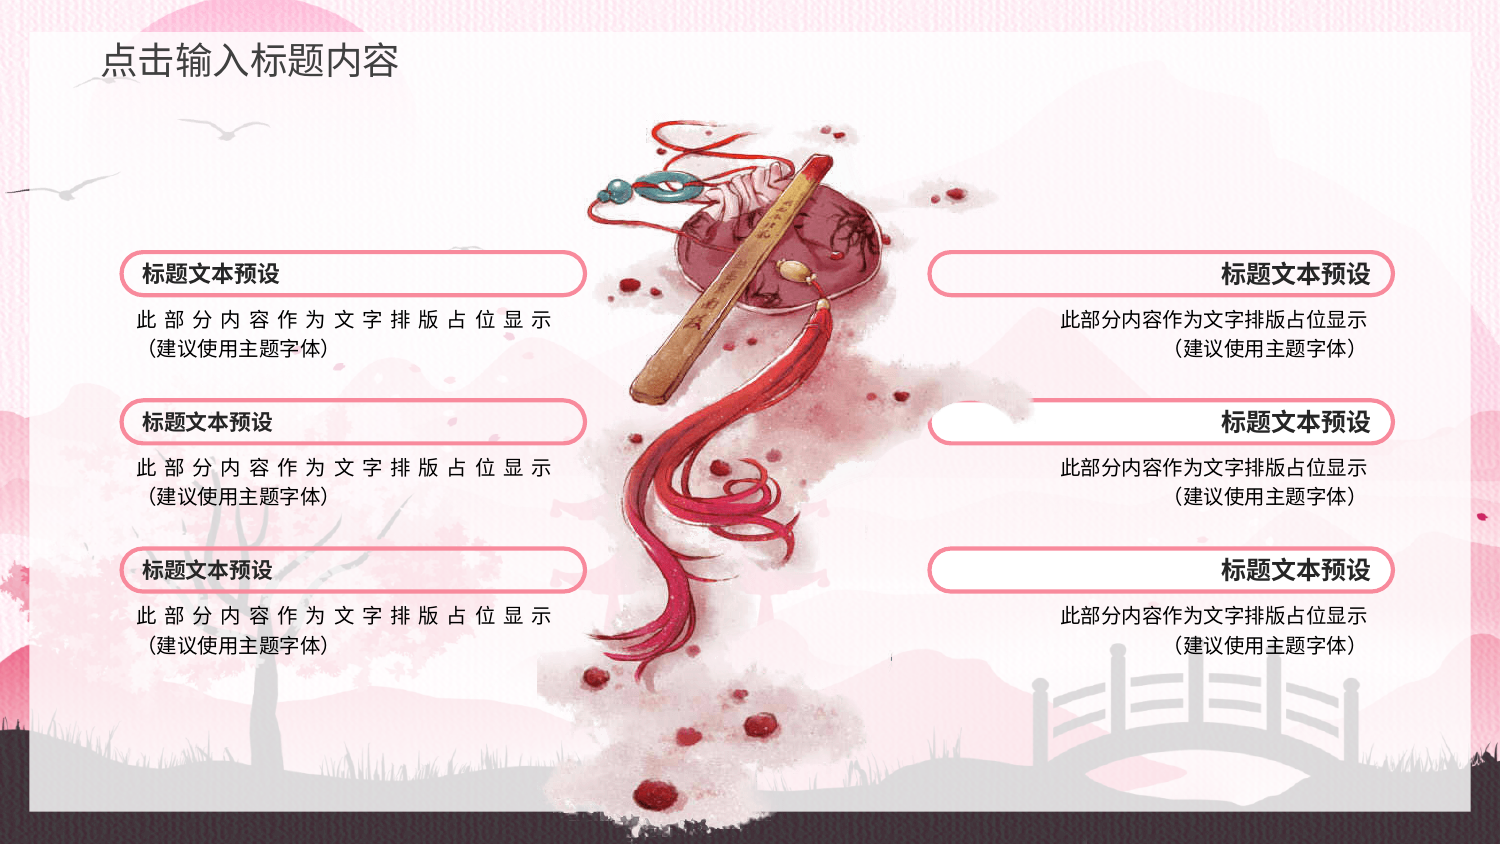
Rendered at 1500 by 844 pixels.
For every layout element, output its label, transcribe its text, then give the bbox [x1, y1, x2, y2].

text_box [121, 251, 532, 369]
picture [0, 0, 1500, 844]
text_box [1091, 400, 1394, 517]
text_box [1091, 548, 1394, 665]
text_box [1091, 251, 1394, 369]
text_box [121, 548, 532, 665]
text_box 点击输入标题内容 [100, 28, 450, 91]
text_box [121, 400, 532, 517]
